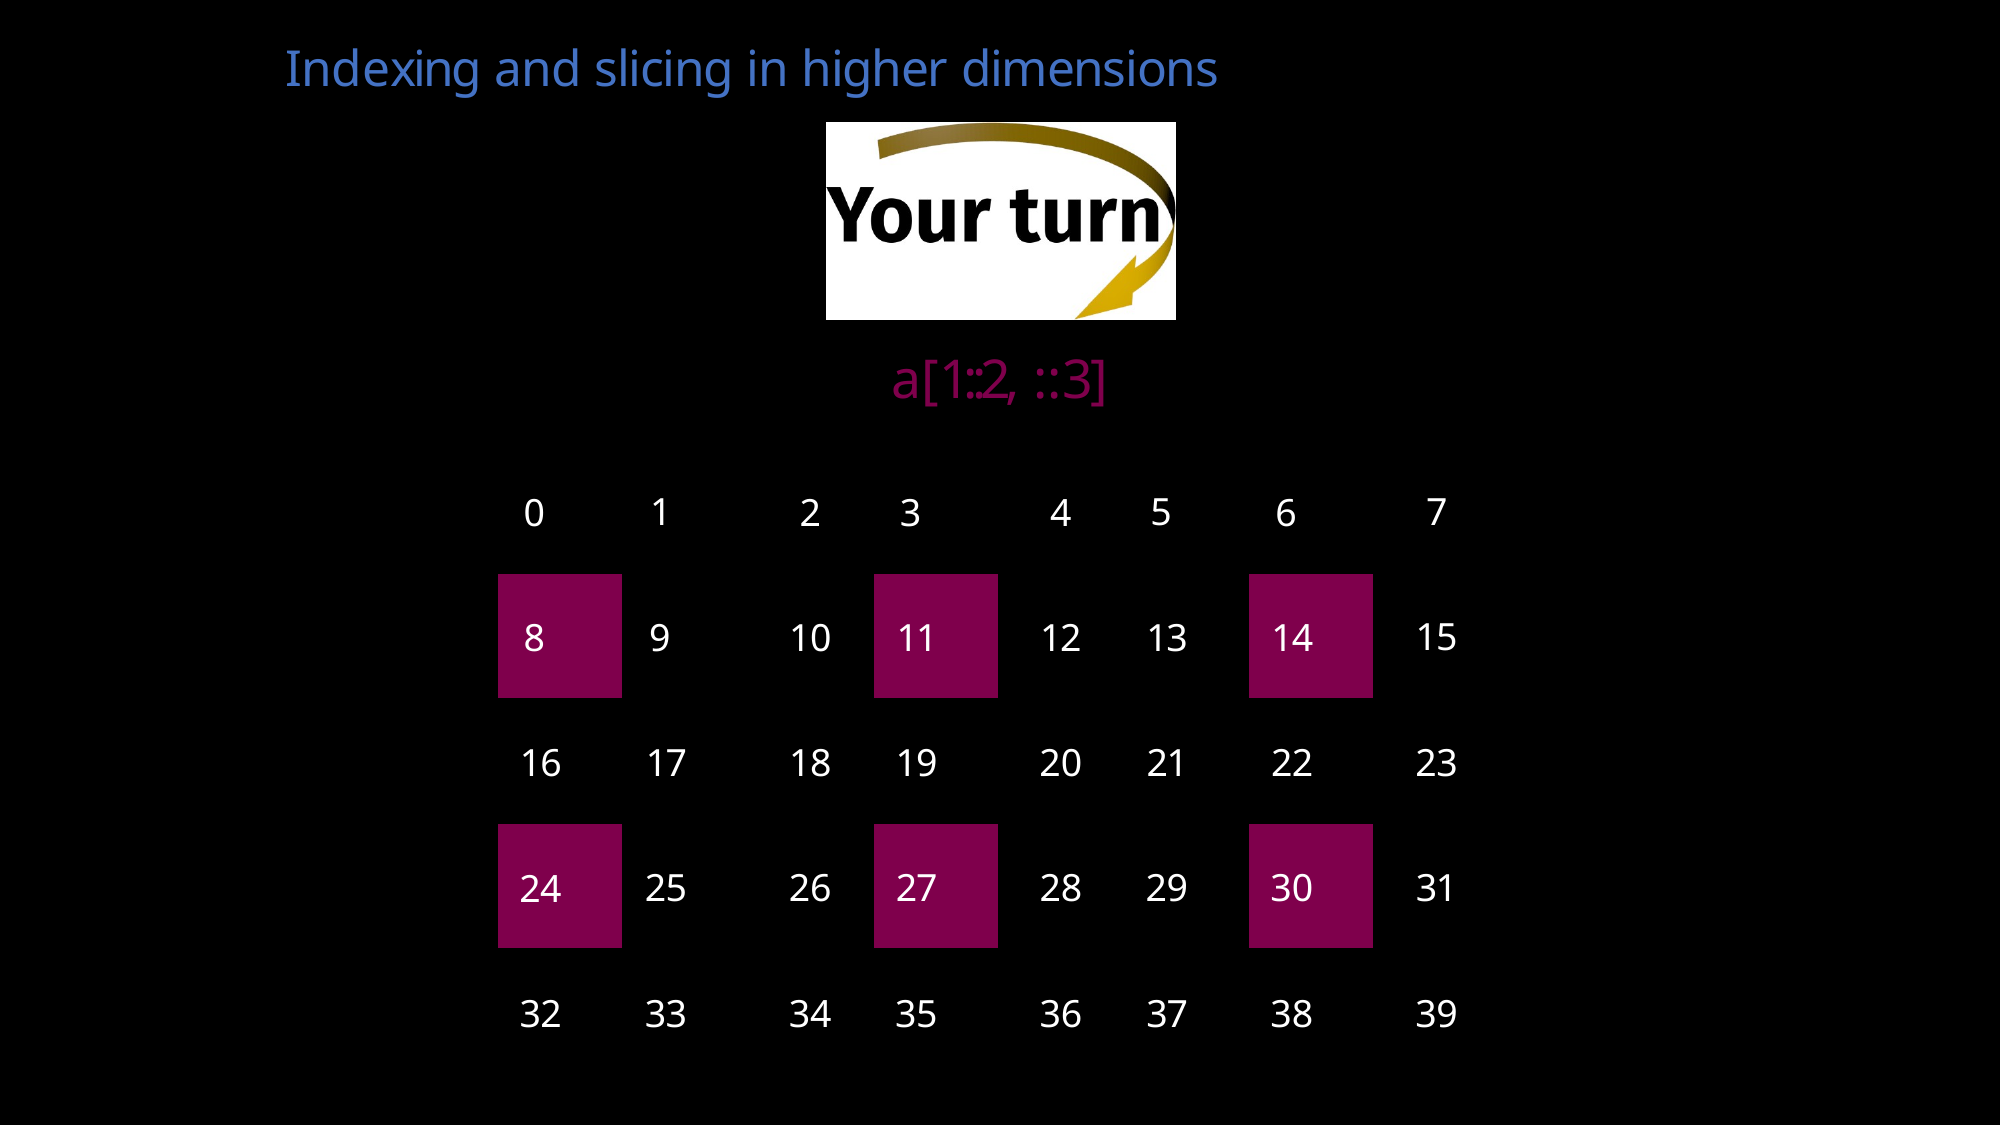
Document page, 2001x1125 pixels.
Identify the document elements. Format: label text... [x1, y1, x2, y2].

table_cell 39 [1375, 950, 1499, 1074]
table_cell 32 [498, 950, 622, 1074]
table_cell 35 [874, 950, 998, 1074]
table_cell 14 [1249, 574, 1373, 698]
table_cell 22 [1249, 699, 1373, 823]
table_cell 17 [623, 699, 747, 823]
table_cell 38 [1249, 950, 1373, 1074]
table_cell 33 [623, 950, 747, 1074]
table_cell 25 [623, 824, 747, 948]
table_cell 16 [498, 699, 622, 823]
table_header 3 [874, 449, 998, 573]
table_cell 10 [748, 574, 872, 698]
table_cell 31 [1375, 824, 1499, 948]
table_cell 27 [874, 824, 998, 948]
table_header 6 [1249, 449, 1373, 573]
table_cell 37 [1124, 950, 1248, 1074]
table_cell 8 [498, 574, 622, 698]
table_cell 34 [748, 950, 872, 1074]
table_cell 26 [748, 824, 872, 948]
picture [826, 122, 1176, 320]
table_cell 13 [1124, 574, 1248, 698]
text_box a[1::2, ::3] [887, 341, 1112, 410]
table_header 1 [623, 449, 747, 573]
table_cell 28 [999, 824, 1123, 948]
table_cell 19 [874, 699, 998, 823]
table_cell 9 [623, 574, 747, 698]
table_header 0 [498, 449, 622, 573]
table_cell 21 [1124, 699, 1248, 823]
table_header 5 [1124, 449, 1248, 573]
table_cell 29 [1124, 824, 1248, 948]
table_cell 18 [748, 699, 872, 823]
table_cell 24 [498, 824, 622, 948]
table_header 4 [999, 449, 1123, 573]
table_cell 30 [1249, 824, 1373, 948]
table_cell 11 [874, 574, 998, 698]
table_header 7 [1375, 449, 1499, 573]
table_cell 20 [999, 699, 1123, 823]
table_header 2 [748, 449, 872, 573]
table_cell 15 [1375, 574, 1499, 698]
table_cell 23 [1375, 699, 1499, 823]
table_cell 12 [999, 574, 1123, 698]
table_cell 36 [999, 950, 1123, 1074]
text_box Indexing and slicing in higher dimensions [281, 32, 1240, 97]
